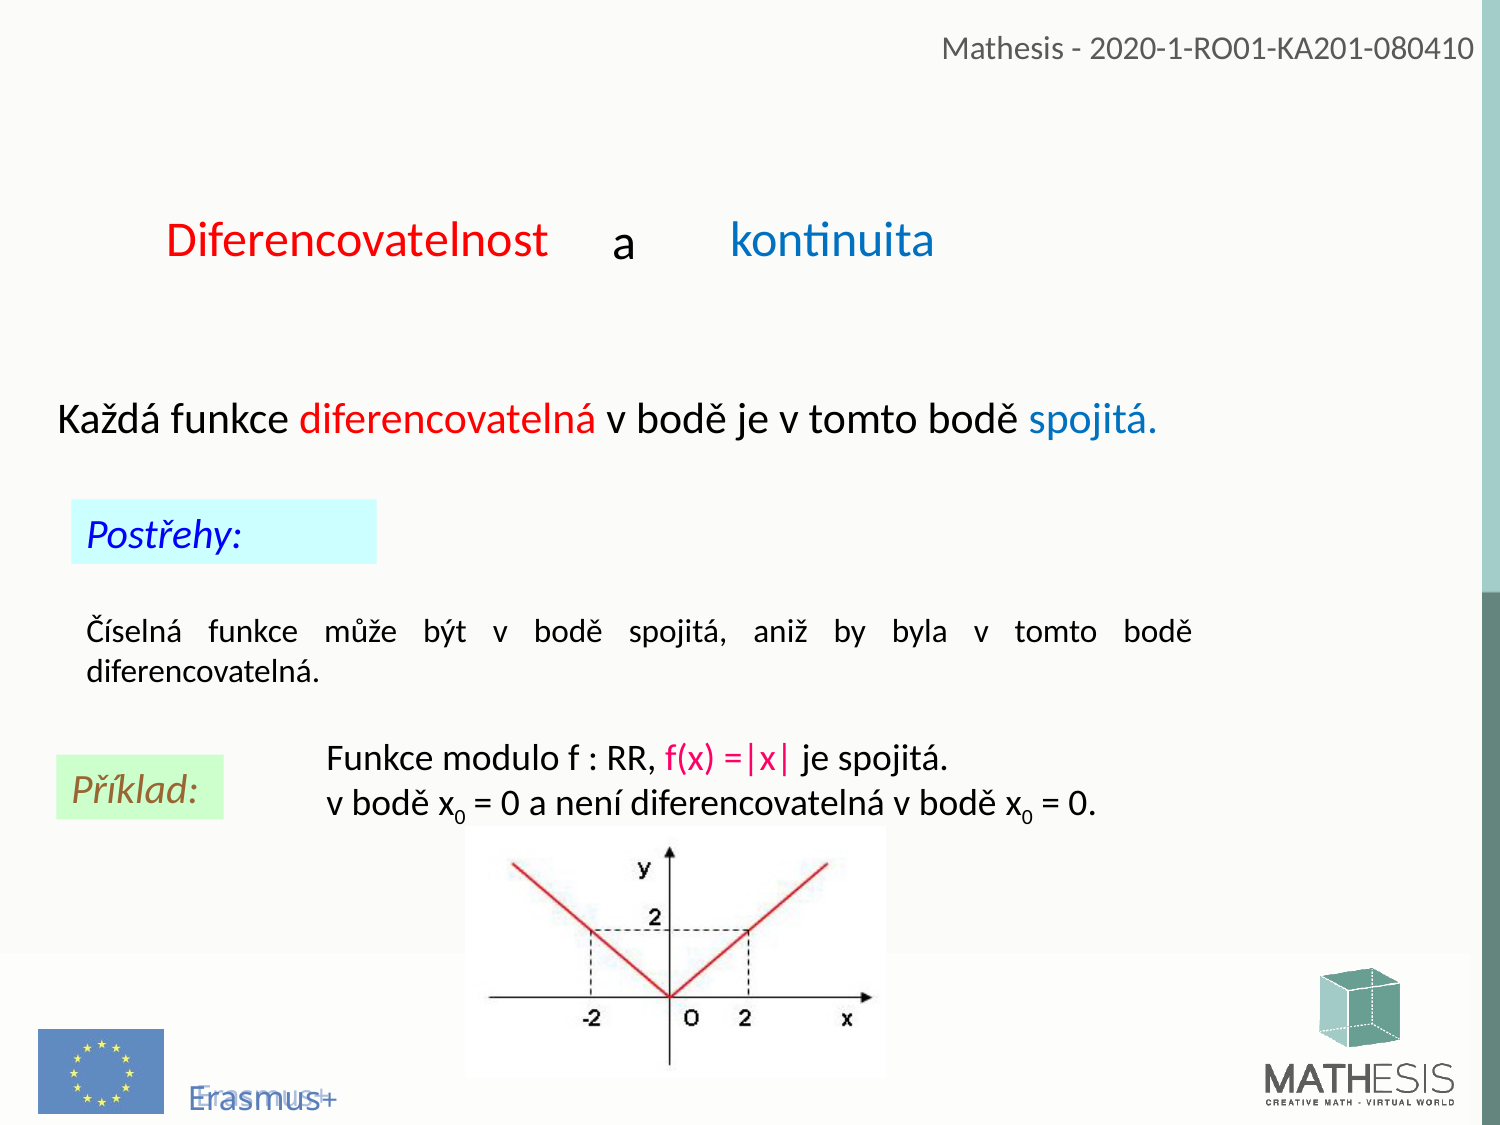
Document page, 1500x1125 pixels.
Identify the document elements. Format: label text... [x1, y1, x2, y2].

text_box Postřehy: [71, 499, 377, 564]
text_box Funkce modulo f : RR, f(x) =|x| je spojitá. v bodě x0 = 0 a není diferencovatelná v bodě x0 = 0. [311, 725, 1382, 836]
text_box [182, 198, 952, 278]
text_box Příklad: [56, 754, 224, 820]
picture [465, 825, 886, 1079]
text_box Každá funkce diferencovatelná v bodě je v tomto bodě spojitá. [42, 382, 1500, 450]
text_box Číselná funkce může být v bodě spojitá, aniž by byla v tomto bodě diferencovatelná. [71, 602, 1209, 697]
